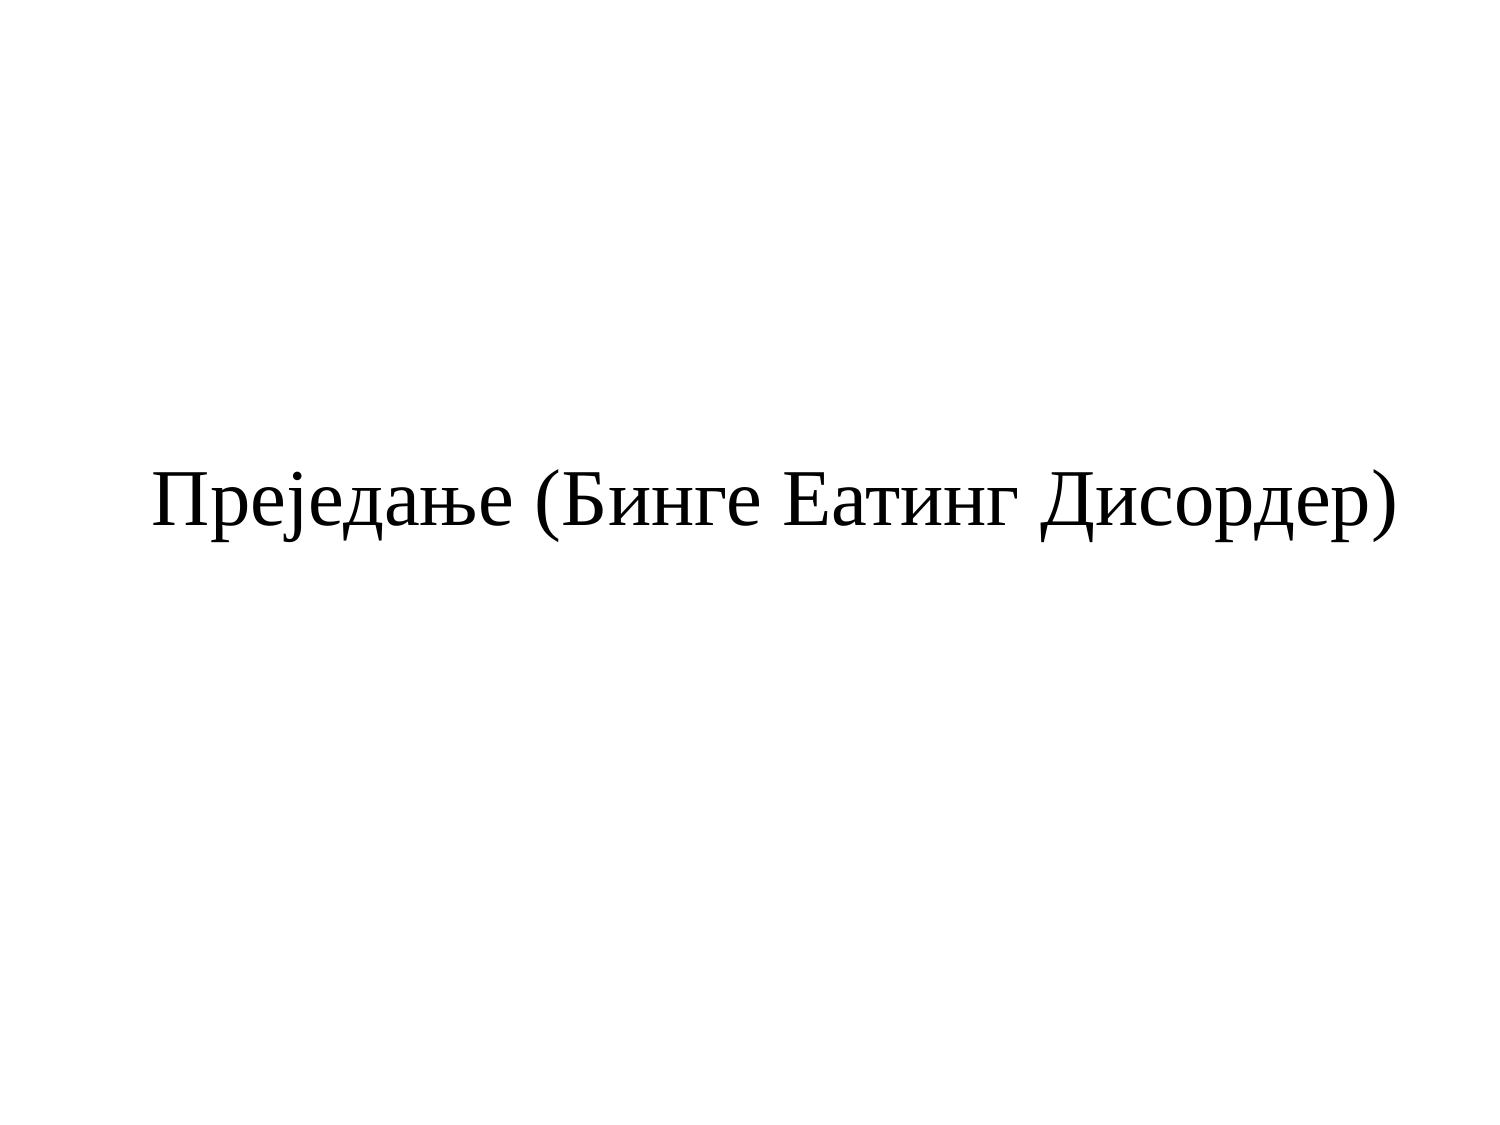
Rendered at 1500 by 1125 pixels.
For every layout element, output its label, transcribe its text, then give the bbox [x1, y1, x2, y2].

title Преједање (Бинге Еатинг Дисордер) [100, 361, 1451, 550]
